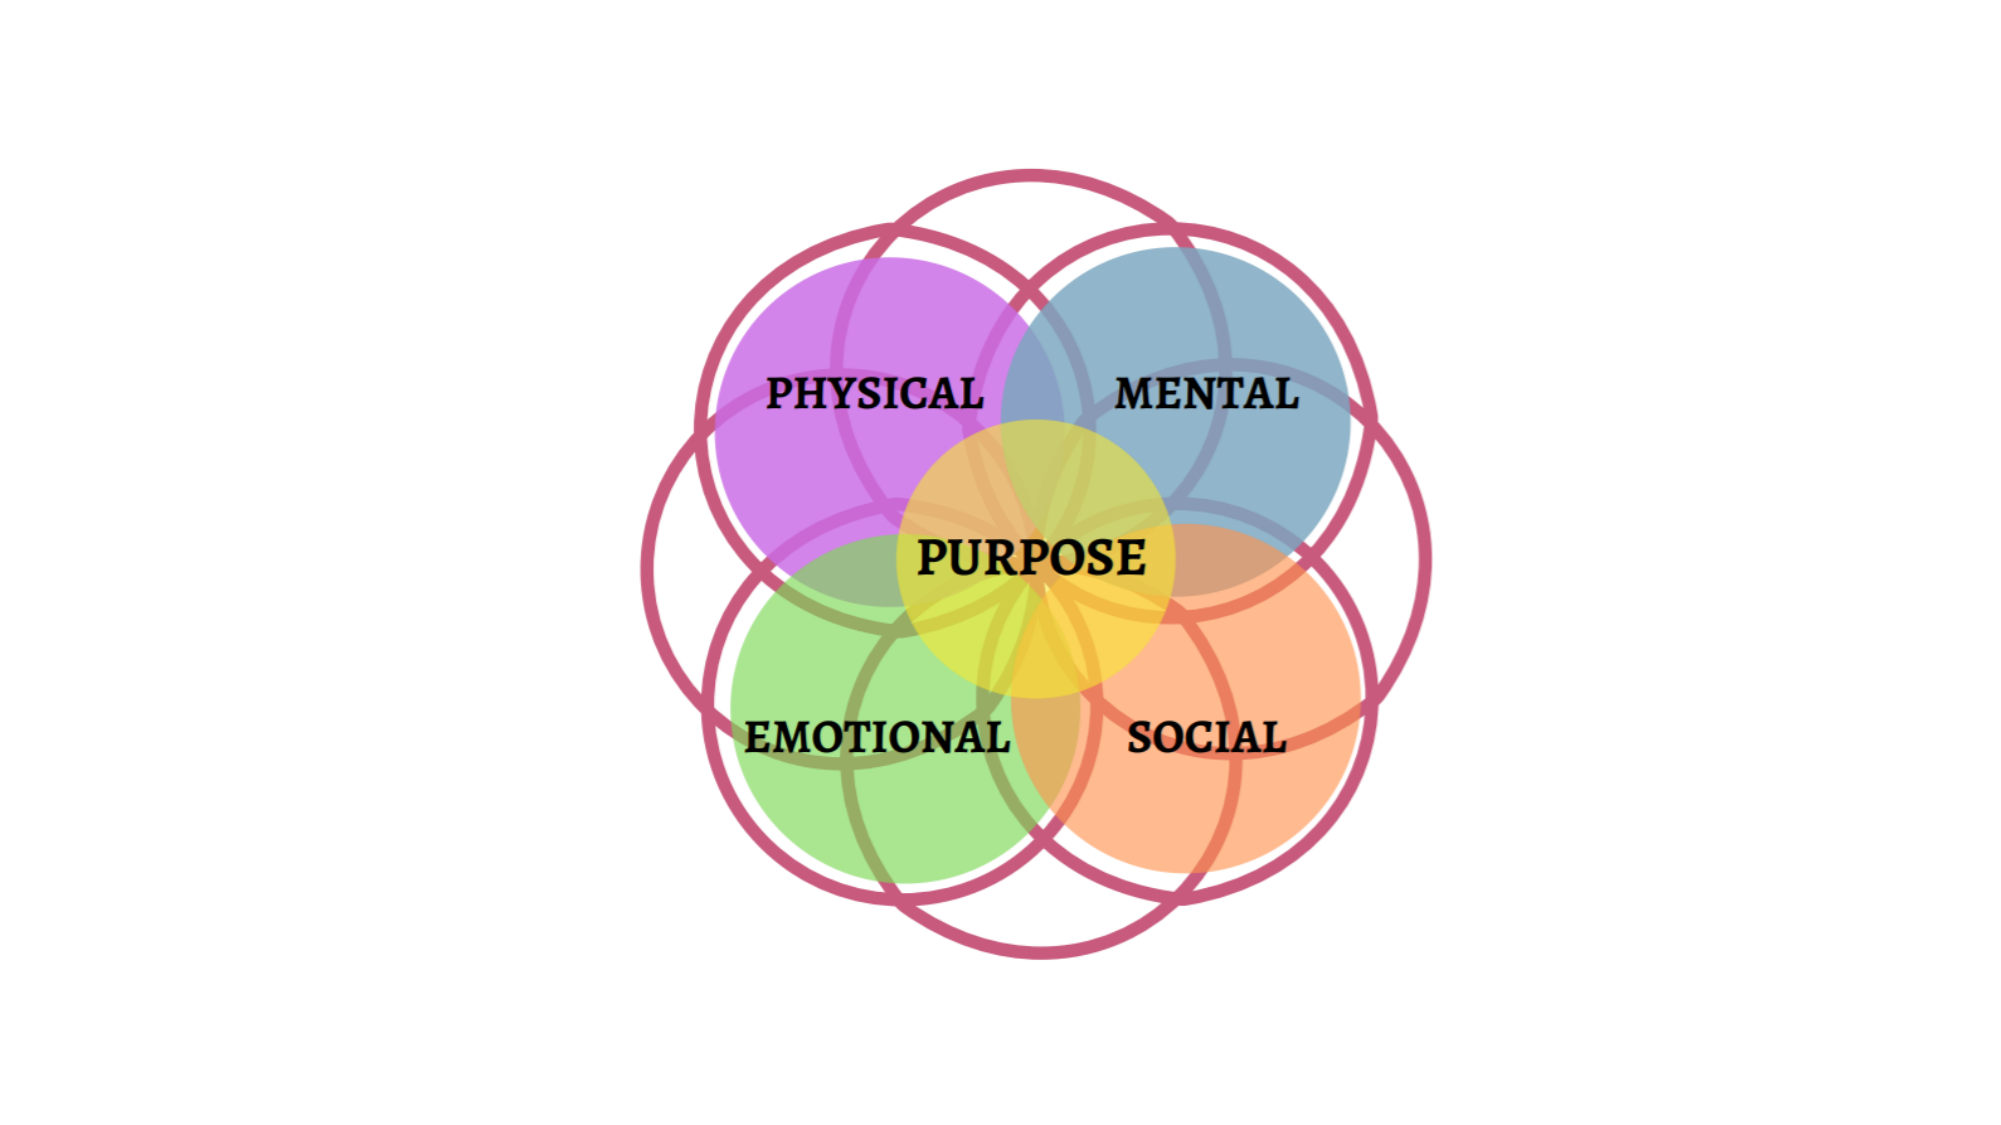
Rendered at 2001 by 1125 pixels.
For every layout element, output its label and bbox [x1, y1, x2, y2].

picture [534, 135, 1589, 990]
